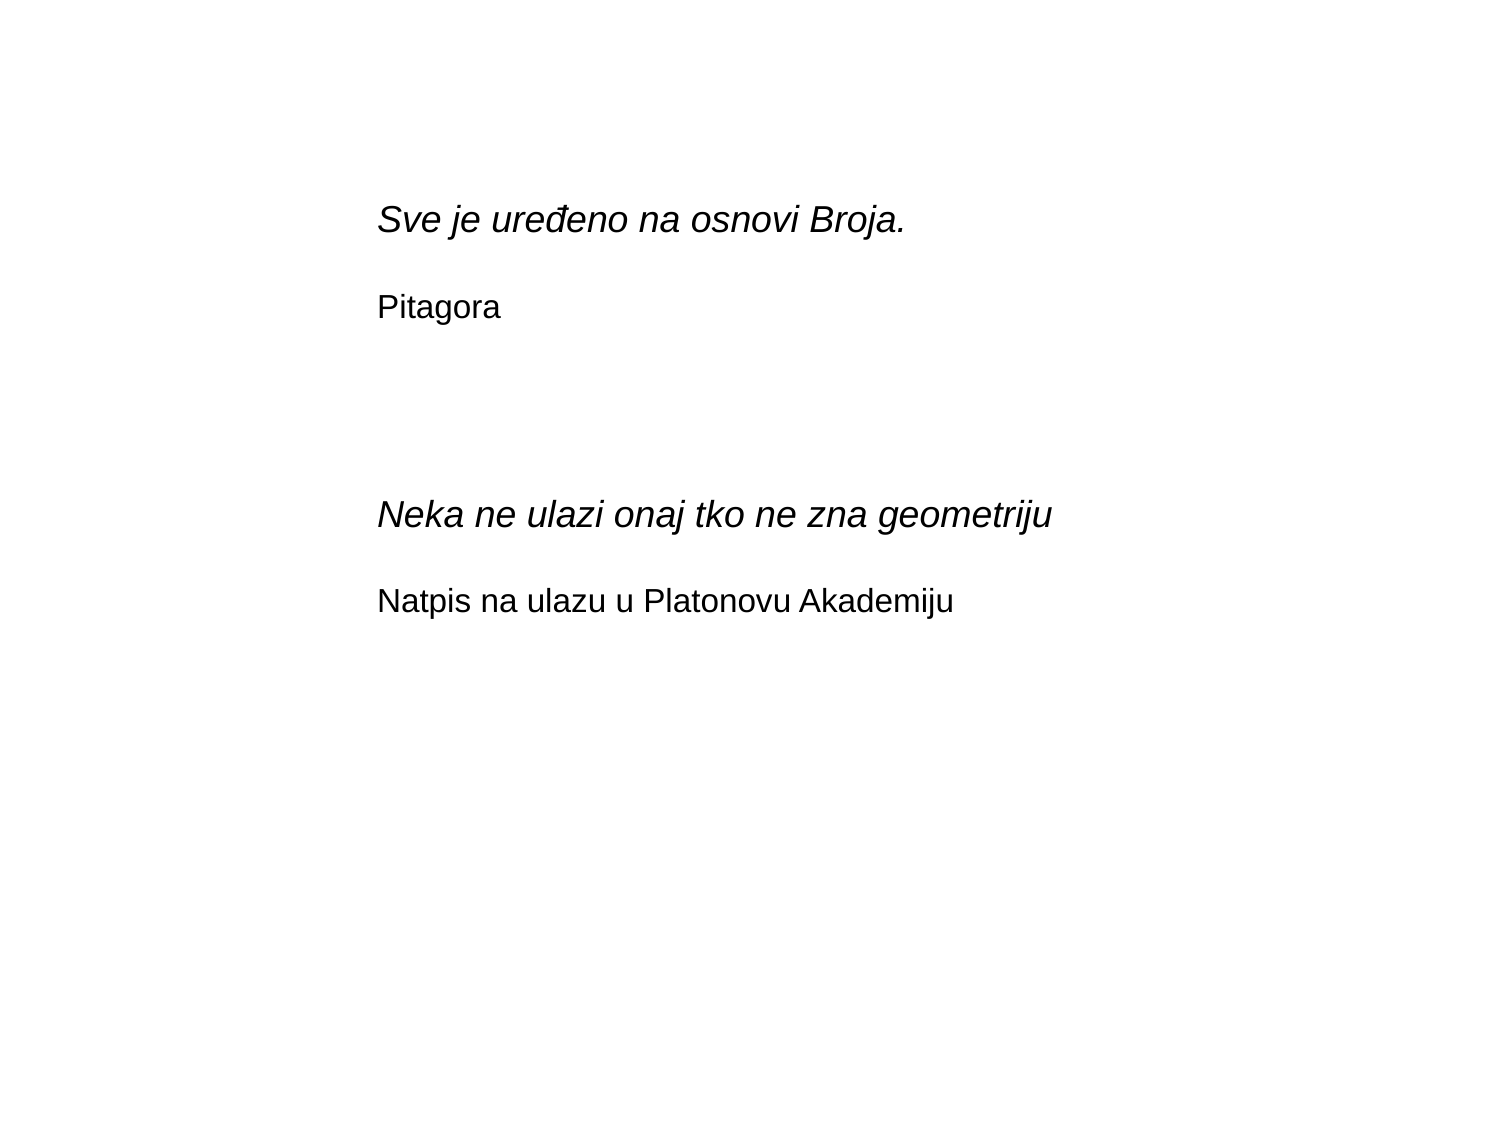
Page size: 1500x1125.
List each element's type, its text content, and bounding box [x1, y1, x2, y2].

text_box Sve je uređeno na osnovi Broja. Pitagora Neka ne ulazi onaj tko ne zna geometriju Natpis na ulazu u Platonovu Akademiju [362, 187, 1203, 627]
